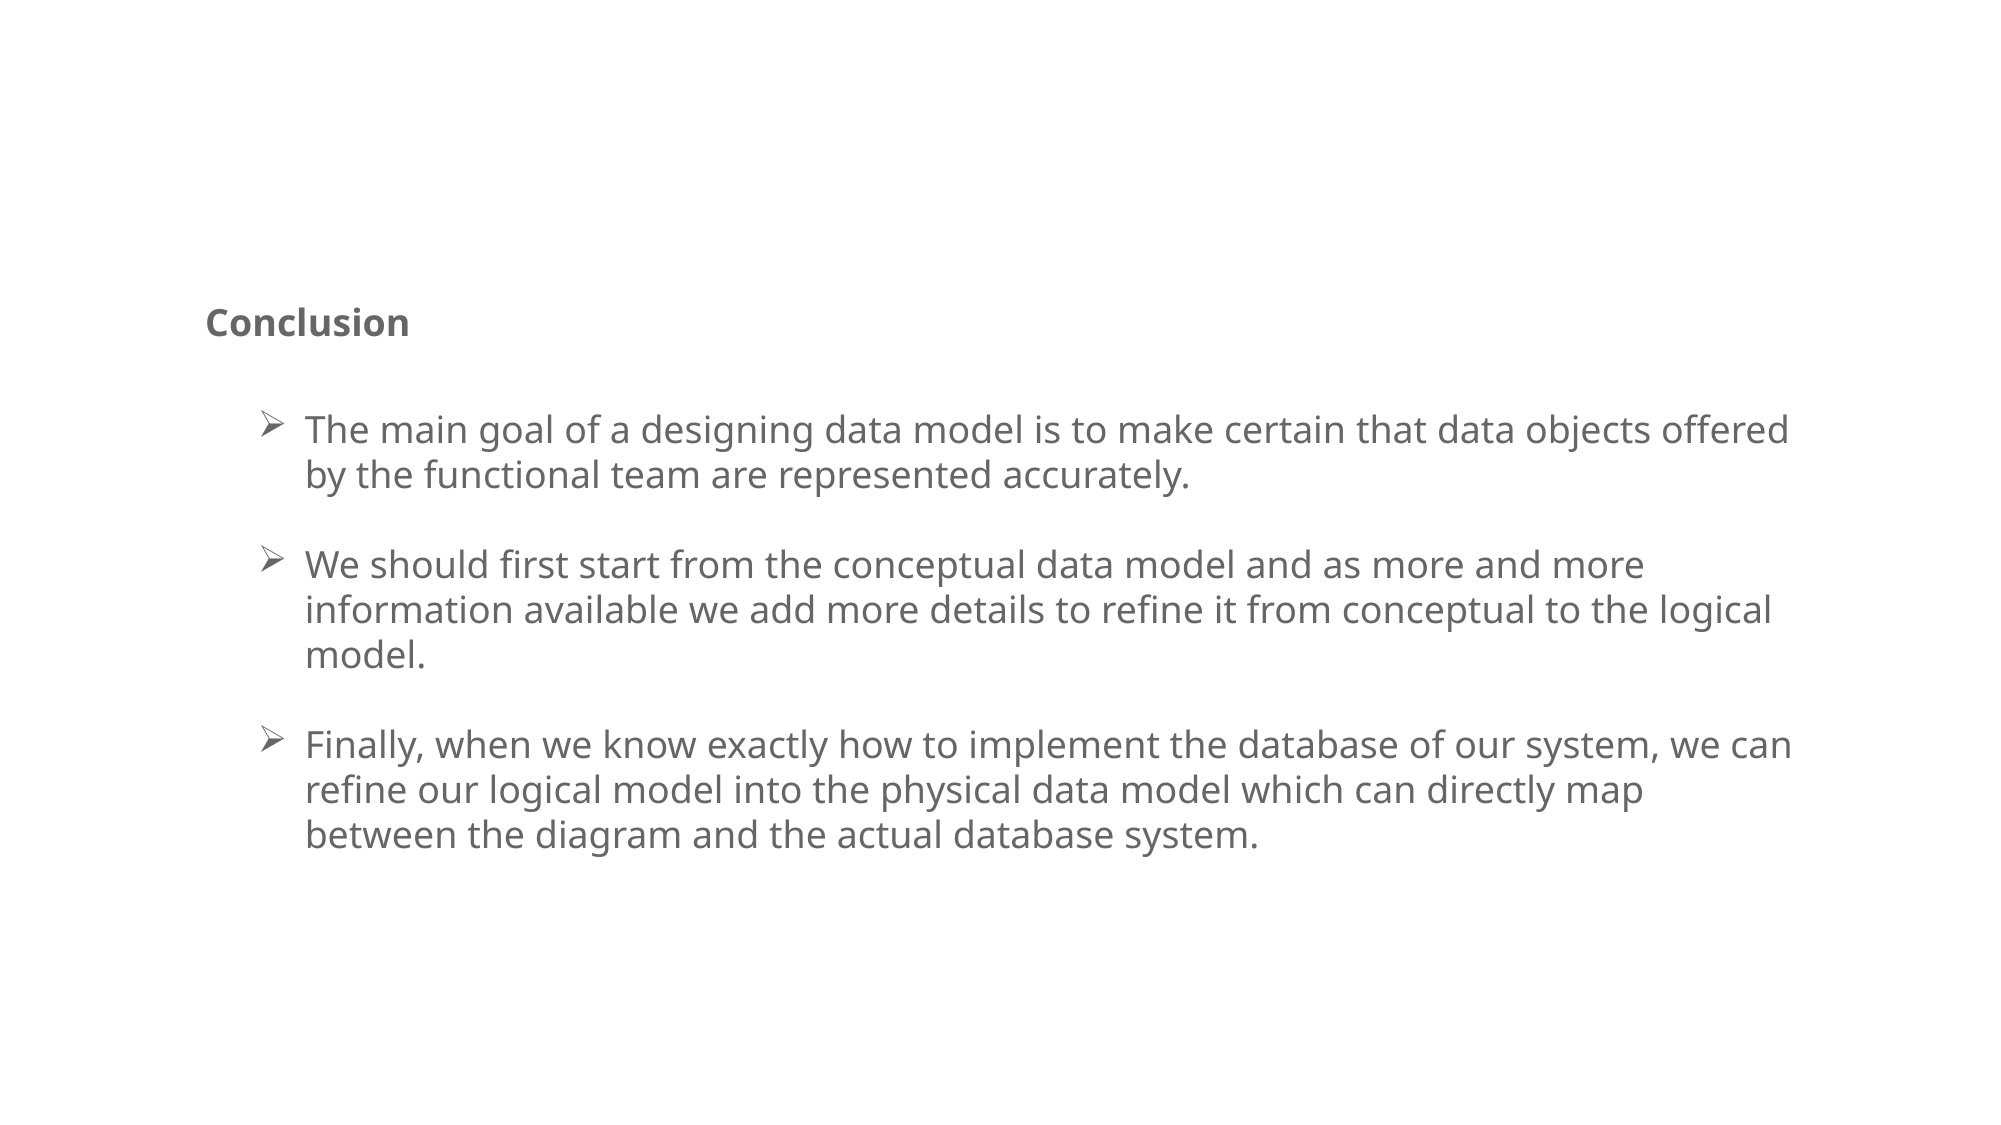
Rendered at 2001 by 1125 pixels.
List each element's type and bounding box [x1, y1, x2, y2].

text_box [190, 291, 1817, 824]
